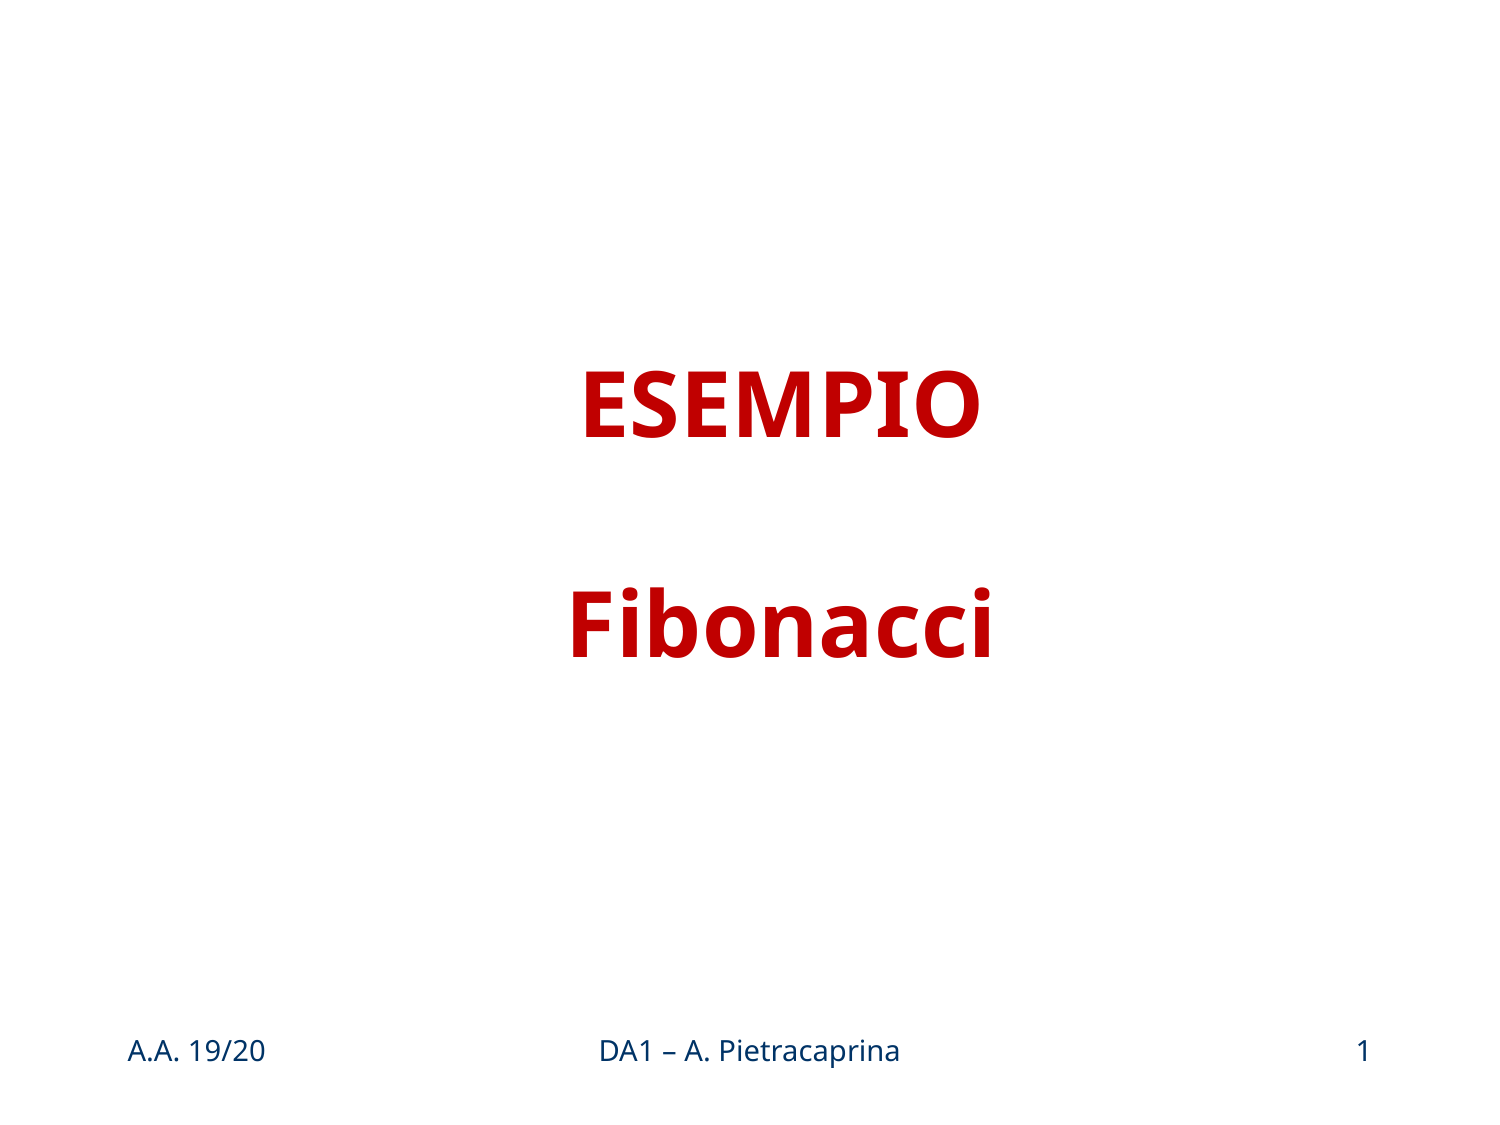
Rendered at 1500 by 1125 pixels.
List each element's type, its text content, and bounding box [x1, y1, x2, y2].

footer DA1 – A. Pietracaprina [512, 1024, 988, 1101]
slide_number 1 [1074, 1024, 1388, 1101]
text_box ESEMPIO Fibonacci [551, 338, 1013, 683]
slide_number A.A. 19/20 [112, 1024, 426, 1101]
